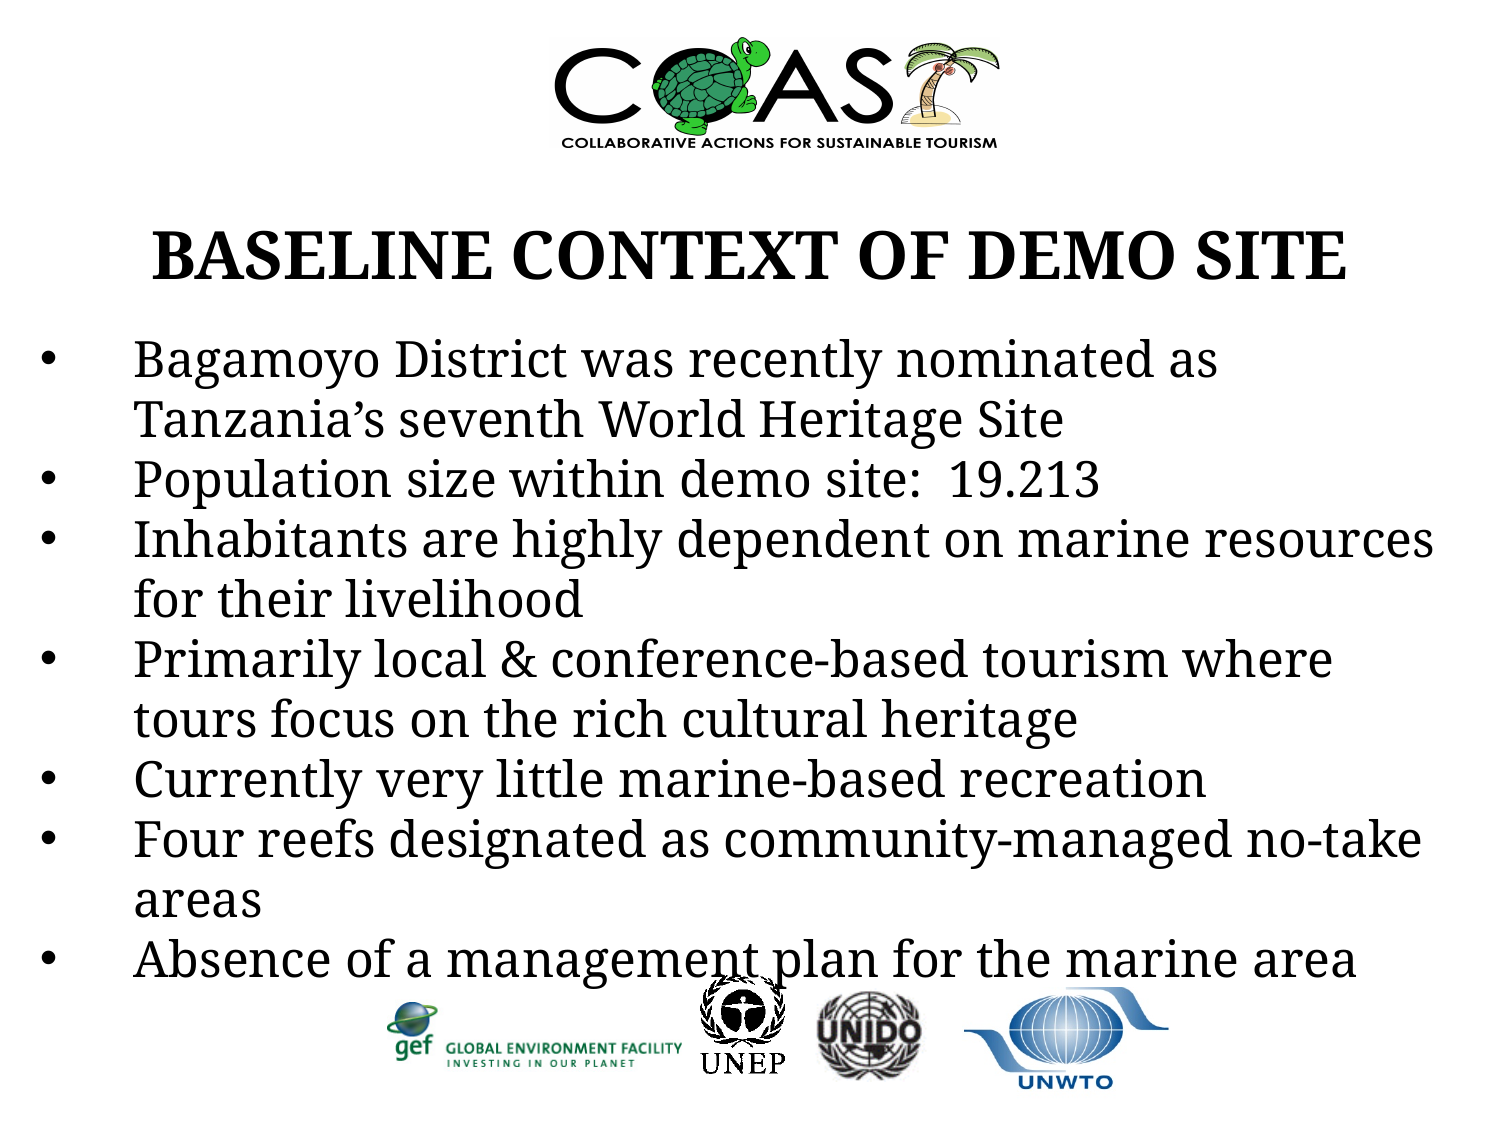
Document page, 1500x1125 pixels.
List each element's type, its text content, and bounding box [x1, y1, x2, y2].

picture [962, 1063, 1172, 1107]
picture [699, 1063, 786, 1074]
picture [800, 1063, 933, 1082]
picture [549, 37, 1000, 137]
text_box BASELINE CONTEXT OF DEMO SITE Bagamoyo District was recently nominated as Tanzania’s seventh World Heritage Site Population size within demo site: 19.213 Inhabitants are highly dependent on marine resources for their livelihood Primarily local & conference-based tourism where tours focus on the rich cultural heritage Currently very little marine-based recreation Four reefs designated as community-managed no-take areas Absence of a management plan for the marine area [24, 137, 1475, 1063]
picture [387, 1063, 682, 1075]
